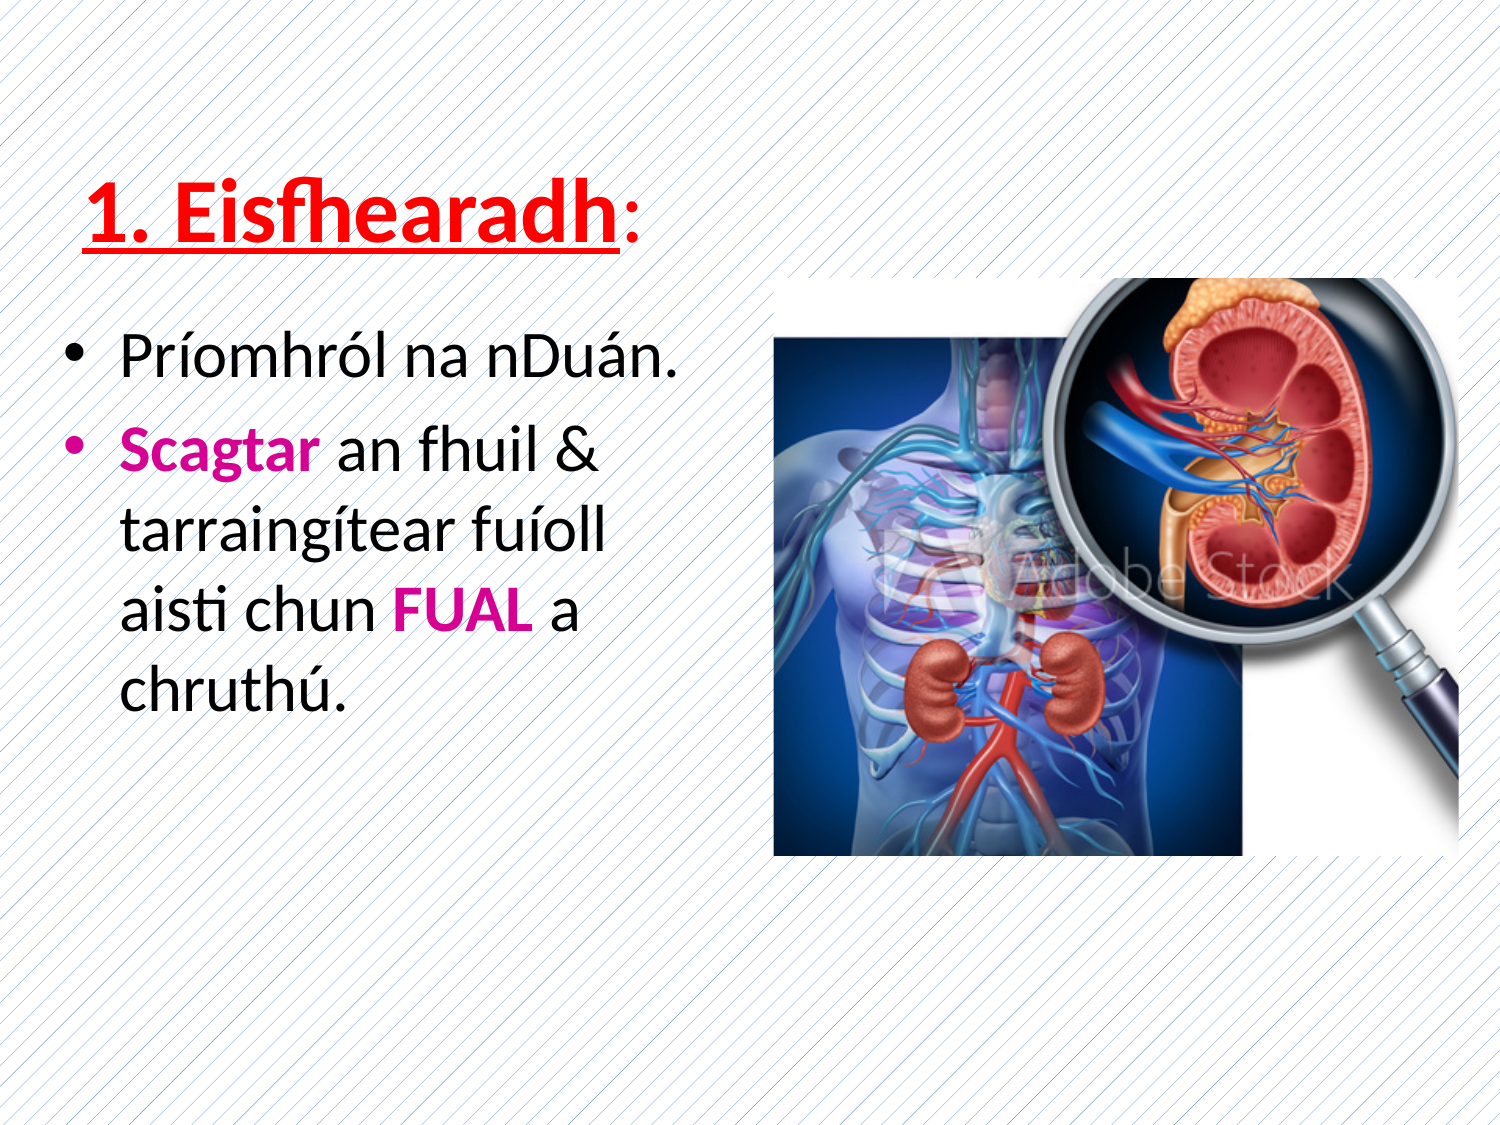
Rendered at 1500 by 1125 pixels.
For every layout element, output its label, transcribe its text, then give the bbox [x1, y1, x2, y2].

list Príomhról na nDuán. Scagtar an fhuil & tarraingítear fuíoll aisti chun FUAL a chruthú. [48, 303, 700, 1047]
picture [773, 278, 1459, 856]
title 1. Eisfhearadh: [0, 112, 1049, 300]
